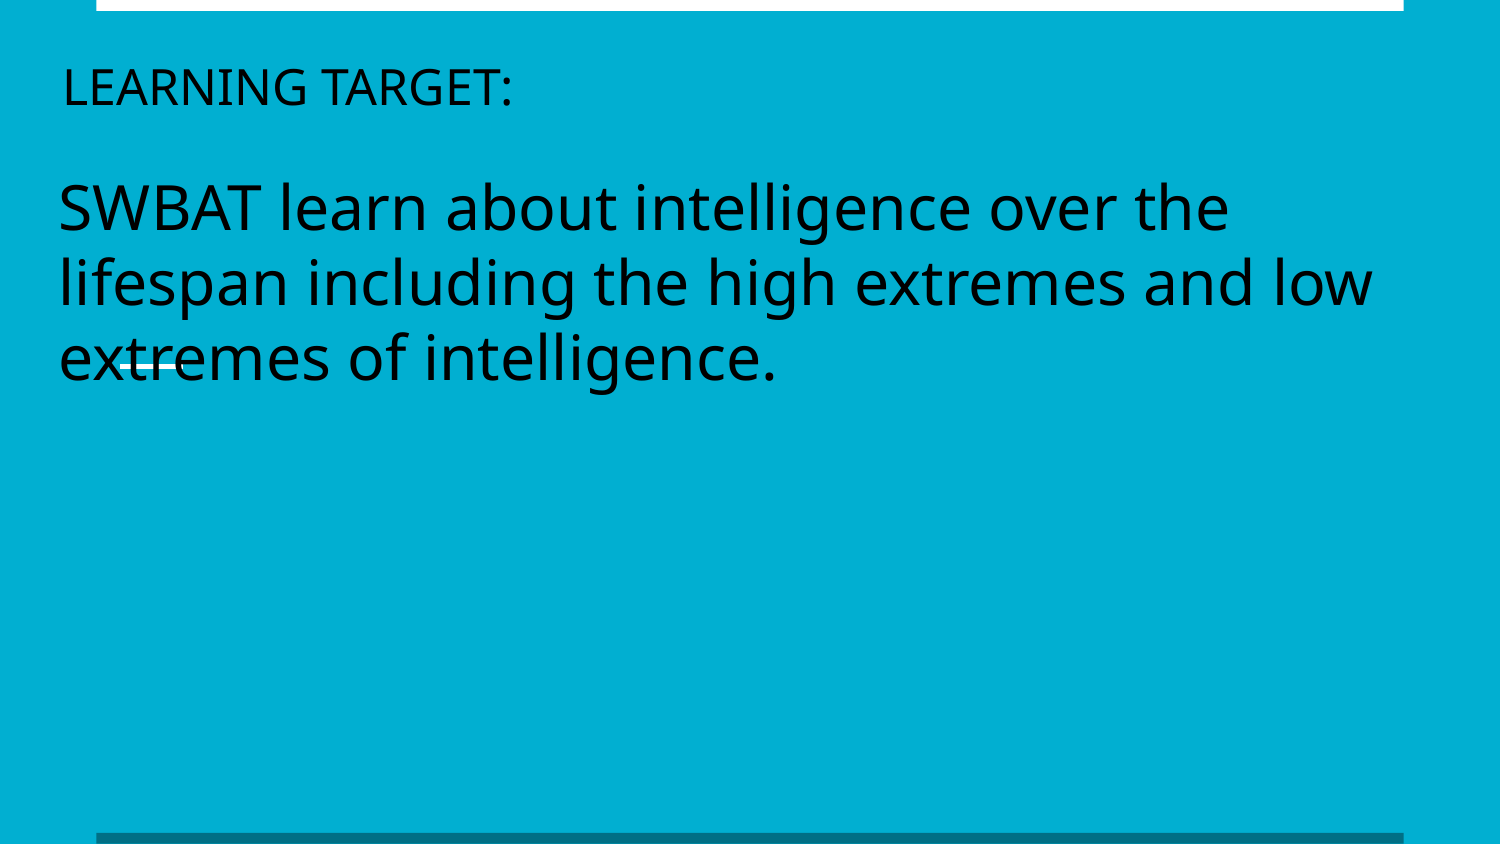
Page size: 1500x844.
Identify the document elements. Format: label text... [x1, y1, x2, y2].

text_box SWBAT learn about intelligence over the lifespan including the high extremes and low extremes of intelligence. [43, 152, 1465, 297]
text_box LEARNING TARGET: [47, 40, 534, 123]
